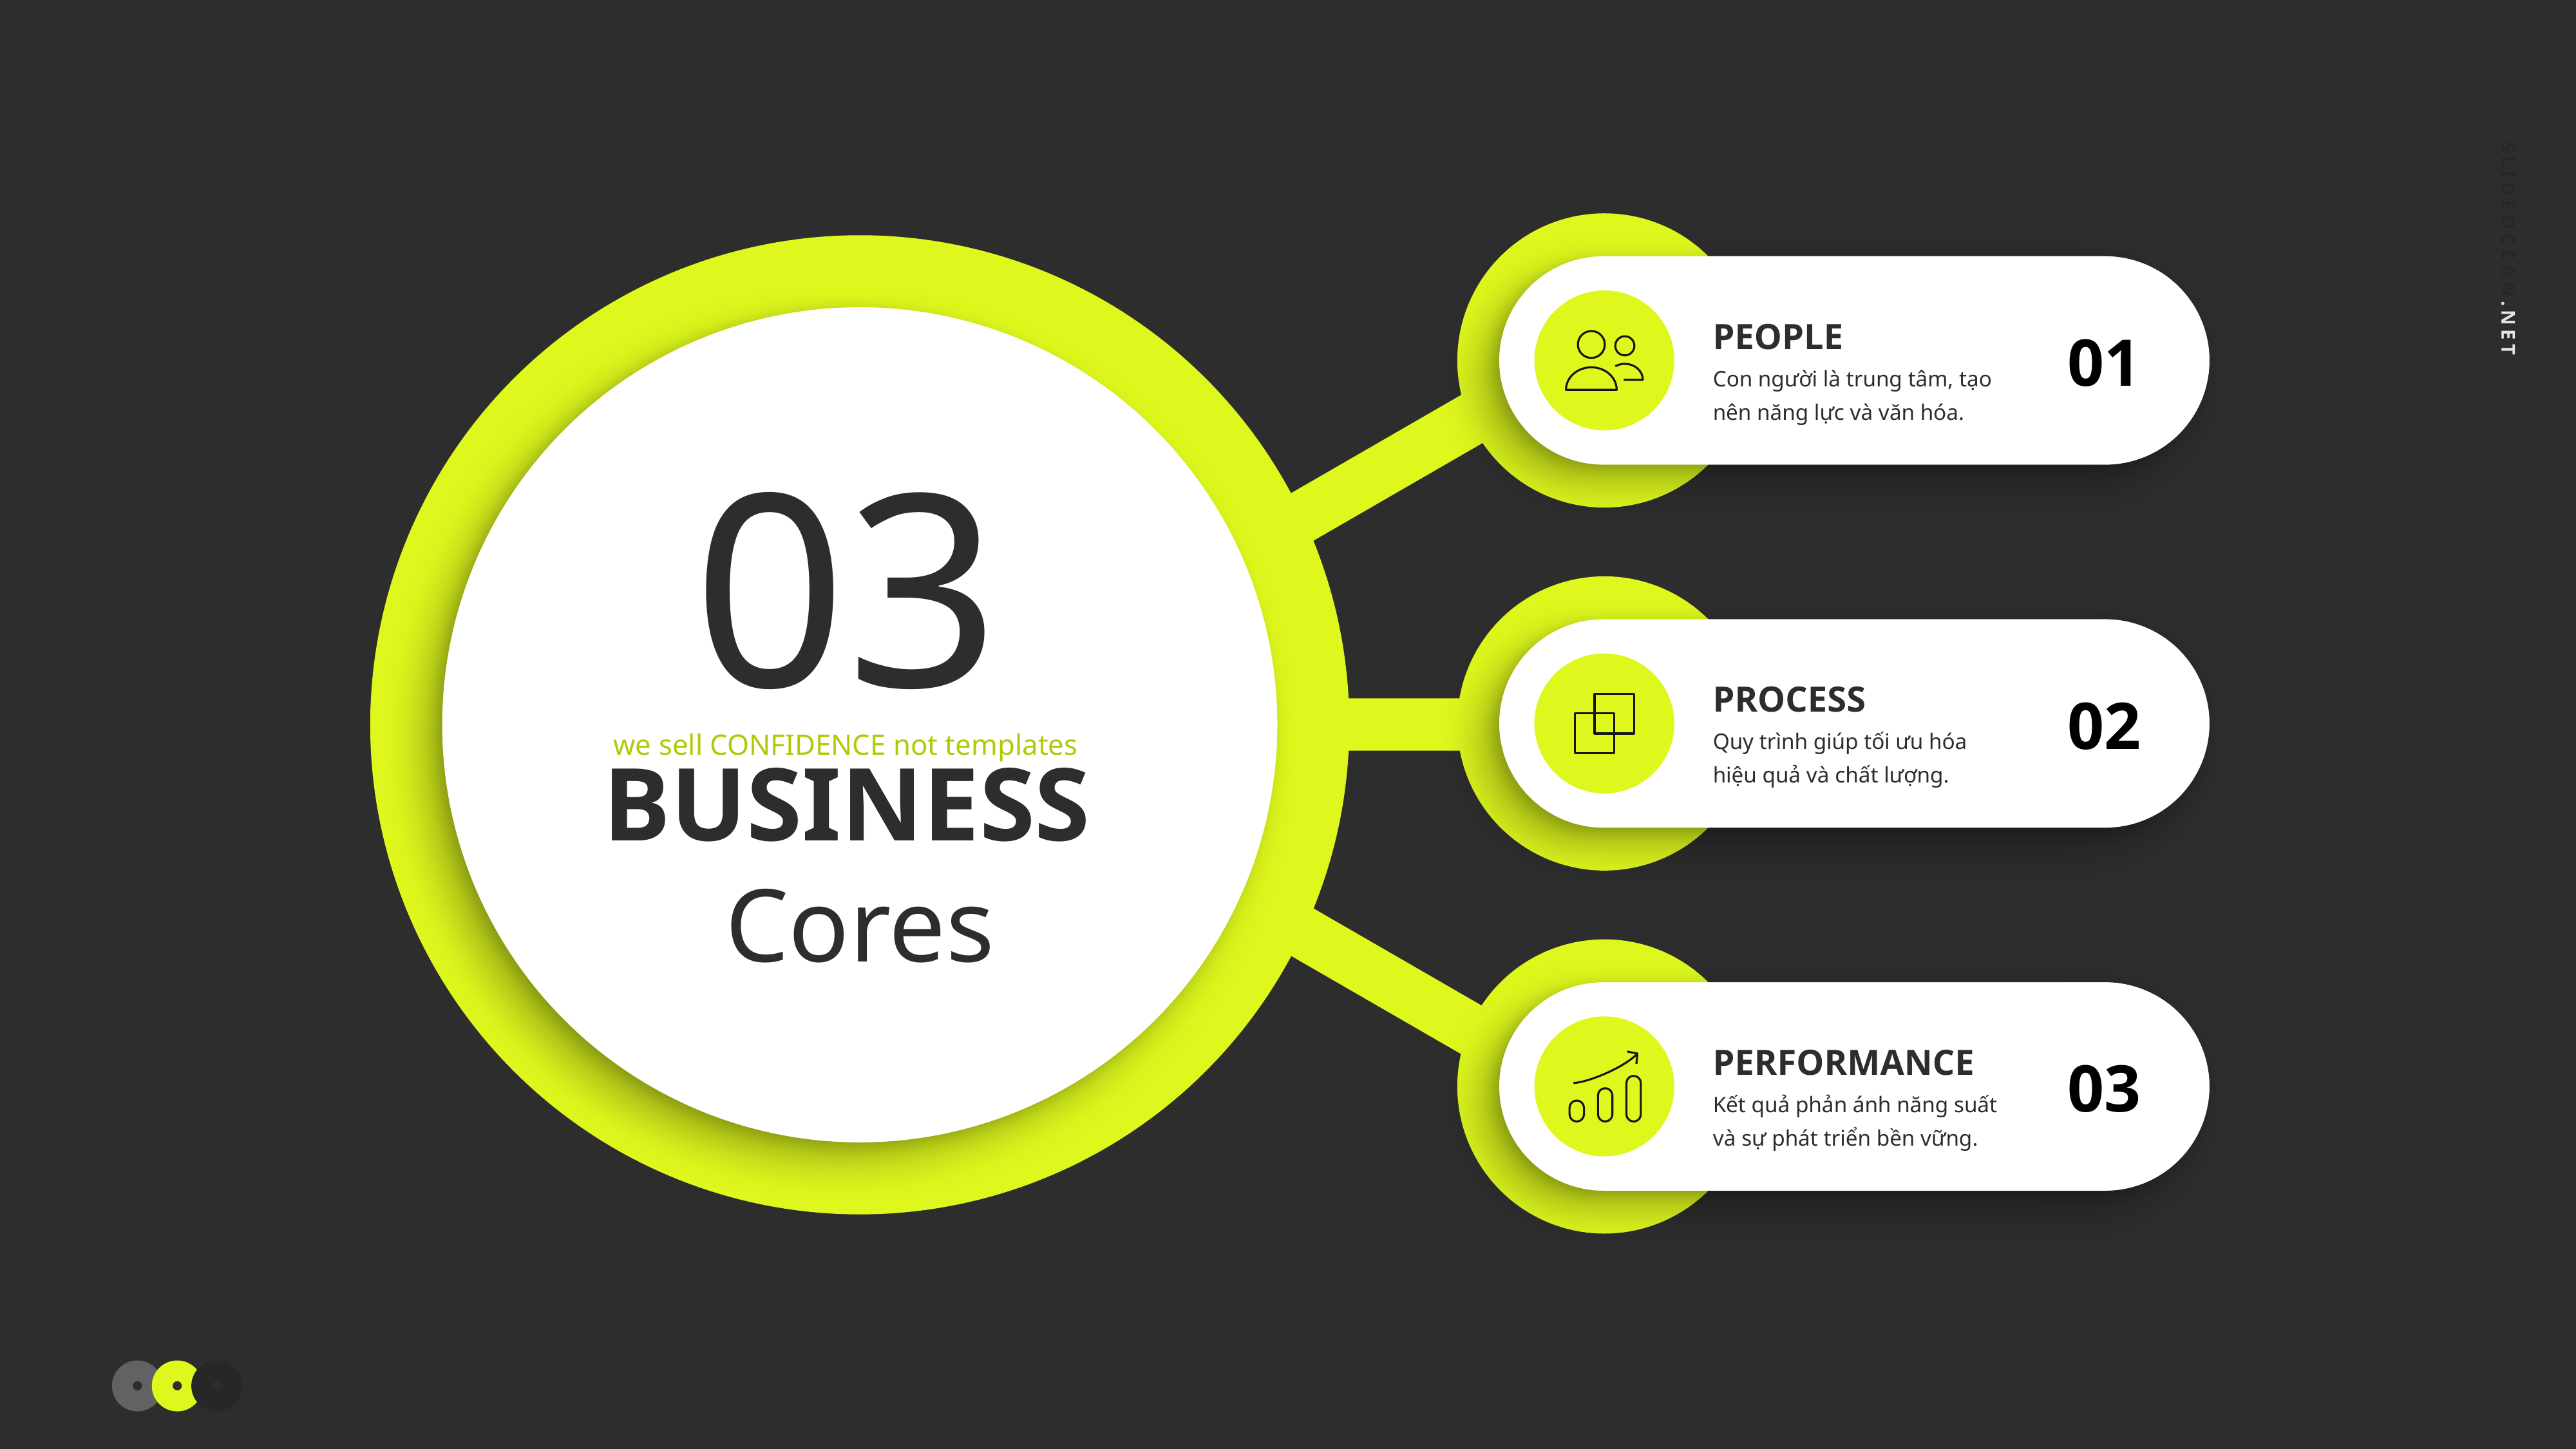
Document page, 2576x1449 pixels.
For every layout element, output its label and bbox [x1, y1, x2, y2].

text_box [1499, 575, 1700, 619]
text_box [1499, 212, 1700, 256]
text_box [1712, 1016, 2011, 1157]
text_box [442, 307, 1278, 1143]
text_box [1499, 981, 2210, 1191]
text_box [1712, 653, 2011, 793]
text_box [603, 234, 1117, 307]
text_box [1292, 908, 1481, 1054]
text_box [1292, 397, 1475, 541]
text_box [1456, 256, 1499, 352]
text_box [1350, 697, 1458, 752]
text_box [1500, 938, 1700, 981]
text_box [1712, 290, 2011, 431]
text_box [1499, 256, 2210, 465]
text_box [1499, 619, 2210, 828]
text_box [369, 468, 442, 982]
text_box [603, 1143, 1117, 1216]
text_box [1456, 620, 1499, 715]
text_box [1278, 468, 1350, 982]
text_box [1574, 693, 1634, 754]
text_box [1456, 983, 1499, 1077]
